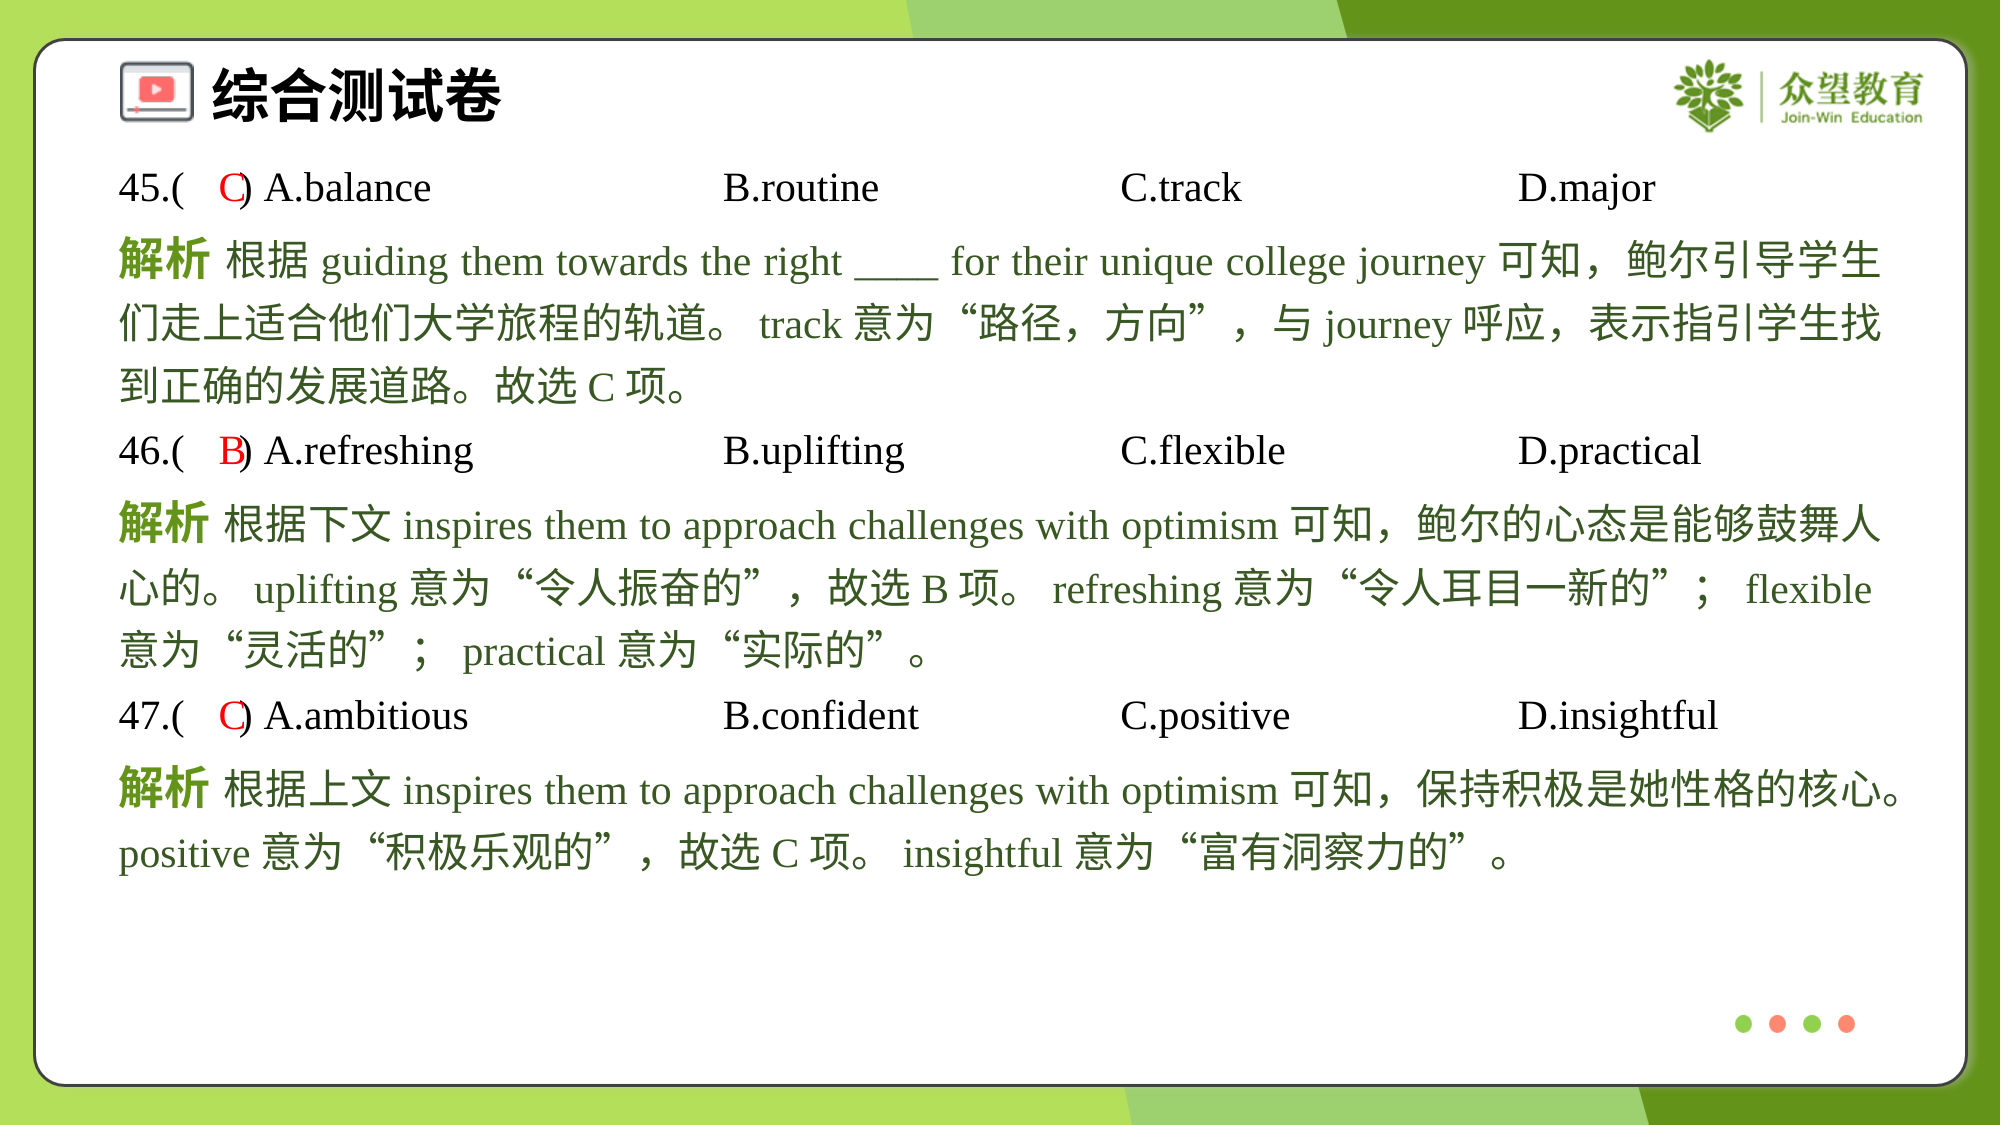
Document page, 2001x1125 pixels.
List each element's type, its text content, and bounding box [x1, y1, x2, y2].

text_box 47.( ) A.ambitious B.confident C.positive D.insightful [252, 675, 1883, 733]
text_box 46.( ) A.refreshing B.uplifting C.flexible D.practical [252, 410, 1883, 468]
text_box 解析 根据guiding them towards the right ____ for their unique college journey可知，鲍尔引导学生们走上适合他们大学旅程的轨道。track意为“路径，方向”，与journey呼应，表示指引学生找到正确的发展道路。故选C项。 [118, 215, 1883, 405]
text_box 45.( ) A.balance B.routine C.track D.major [118, 146, 213, 204]
text_box 45.( ) A.balance B.routine C.track D.major [252, 146, 1883, 204]
text_box 解析 根据上文inspires them to approach challenges with optimism可知，保持积极是她性格的核心。positive意为“积极乐观的”，故选C项。insightful意为“富有洞察力的”。 [118, 744, 1883, 872]
text_box C [213, 146, 252, 205]
text_box 46.( ) A.refreshing B.uplifting C.flexible D.practical [118, 410, 213, 468]
picture [0, 0, 2000, 1125]
text_box 47.( ) A.ambitious B.confident C.positive D.insightful [118, 675, 213, 733]
text_box B [213, 410, 252, 469]
text_box 解析 根据下文inspires them to approach challenges with optimism可知，鲍尔的心态是能够鼓舞人心的。uplifting意为“令人振奋的”，故选B项。refreshing意为“令人耳目一新的”；flexible意为“灵活的”；practical意为“实际的”。 [118, 480, 1883, 670]
text_box C [213, 675, 252, 733]
